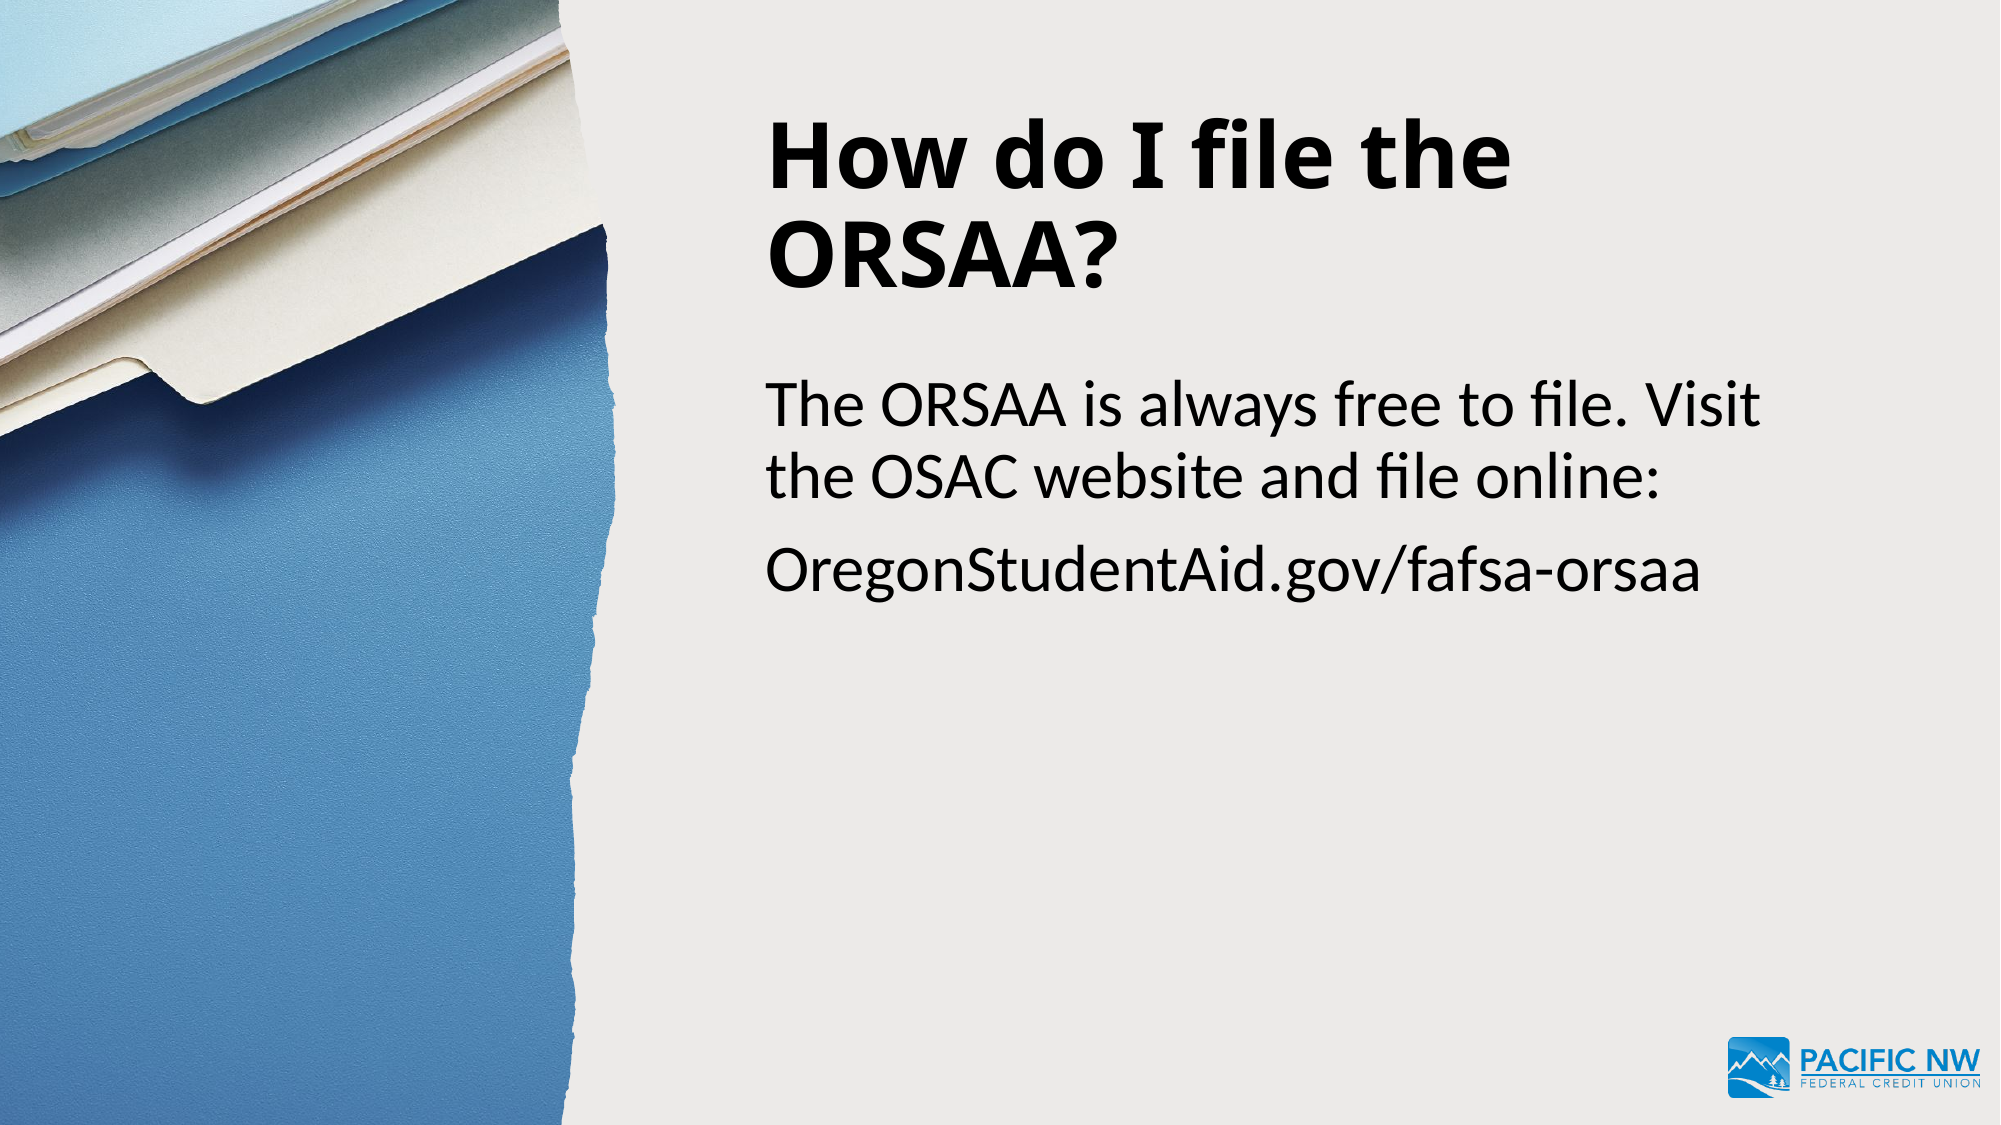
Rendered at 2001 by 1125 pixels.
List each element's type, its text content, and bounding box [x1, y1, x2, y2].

picture [1728, 1037, 1980, 1098]
text_box [616, 0, 2000, 1125]
picture [1771, 1077, 1776, 1087]
list The ORSAA is always free to file. Visit the OSAC website and file online: OregonStudentAid.gov/fafsa-orsaa [750, 361, 1863, 1002]
title How do I file the ORSAA? [750, 98, 1863, 319]
picture [0, 0, 616, 1125]
picture [1731, 1062, 1741, 1070]
